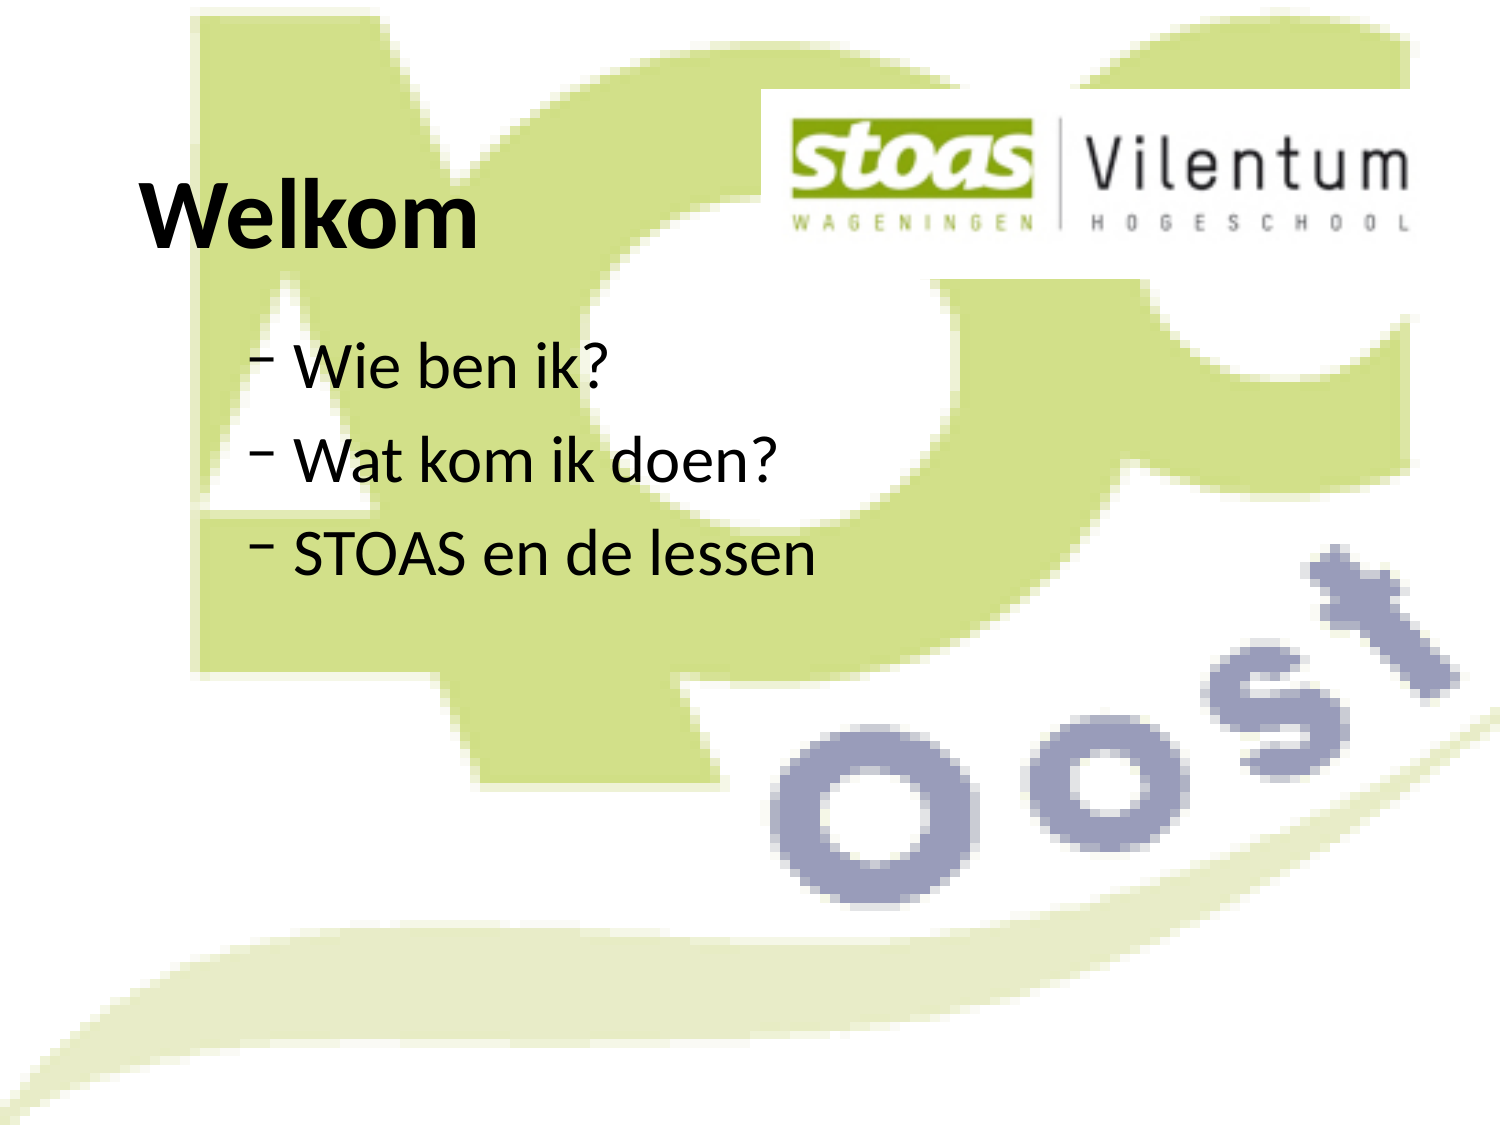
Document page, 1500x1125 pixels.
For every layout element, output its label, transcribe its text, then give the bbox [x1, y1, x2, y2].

picture [761, 89, 1447, 280]
title Welkom [123, 125, 750, 291]
subtitle Wie ben ik? Wat kom ik doen? STOAS en de lessen [230, 314, 1281, 941]
